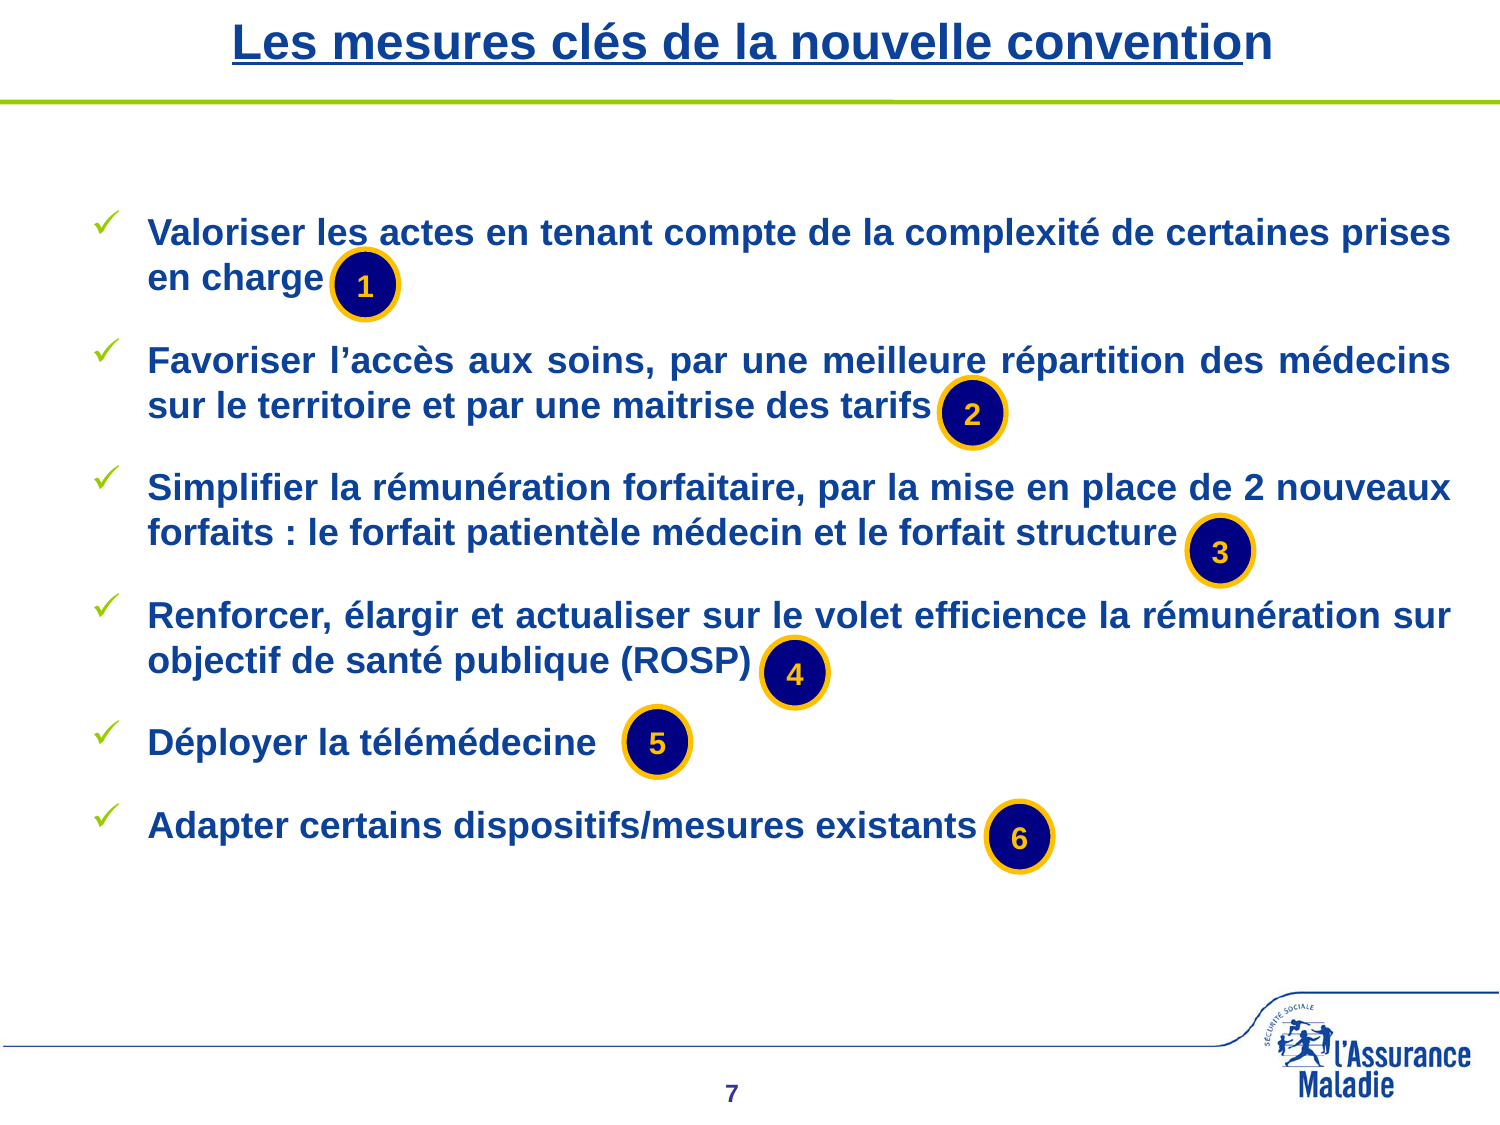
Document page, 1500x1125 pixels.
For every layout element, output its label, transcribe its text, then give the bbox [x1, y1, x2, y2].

text_box 7 [690, 1070, 774, 1106]
text_box 4 [761, 637, 829, 709]
text_box 2 [939, 377, 1007, 449]
title Les mesures clés de la nouvelle convention [9, 0, 1500, 79]
text_box 1 [331, 249, 399, 320]
text_box 6 [986, 801, 1054, 873]
text_box 5 [623, 706, 691, 778]
list Valoriser les actes en tenant compte de la complexité de certaines prises en charge Favoriser l’accès aux soins, par une meilleure répartition des médecins sur le territoire et par une maitrise des tarifs Simplifier la rémunération forfaitaire, par la mise en place de 2 nouveaux forfaits : le forfait patientèle médecin et le forfait structure Renforcer, élargir et actualiser sur le volet efficience la rémunération sur objectif de santé publique (ROSP) Déployer la télémédecine Adapter certains dispositifs/mesures existants [13, 118, 1467, 870]
picture [0, 988, 1500, 1124]
text_box 3 [1187, 515, 1254, 587]
